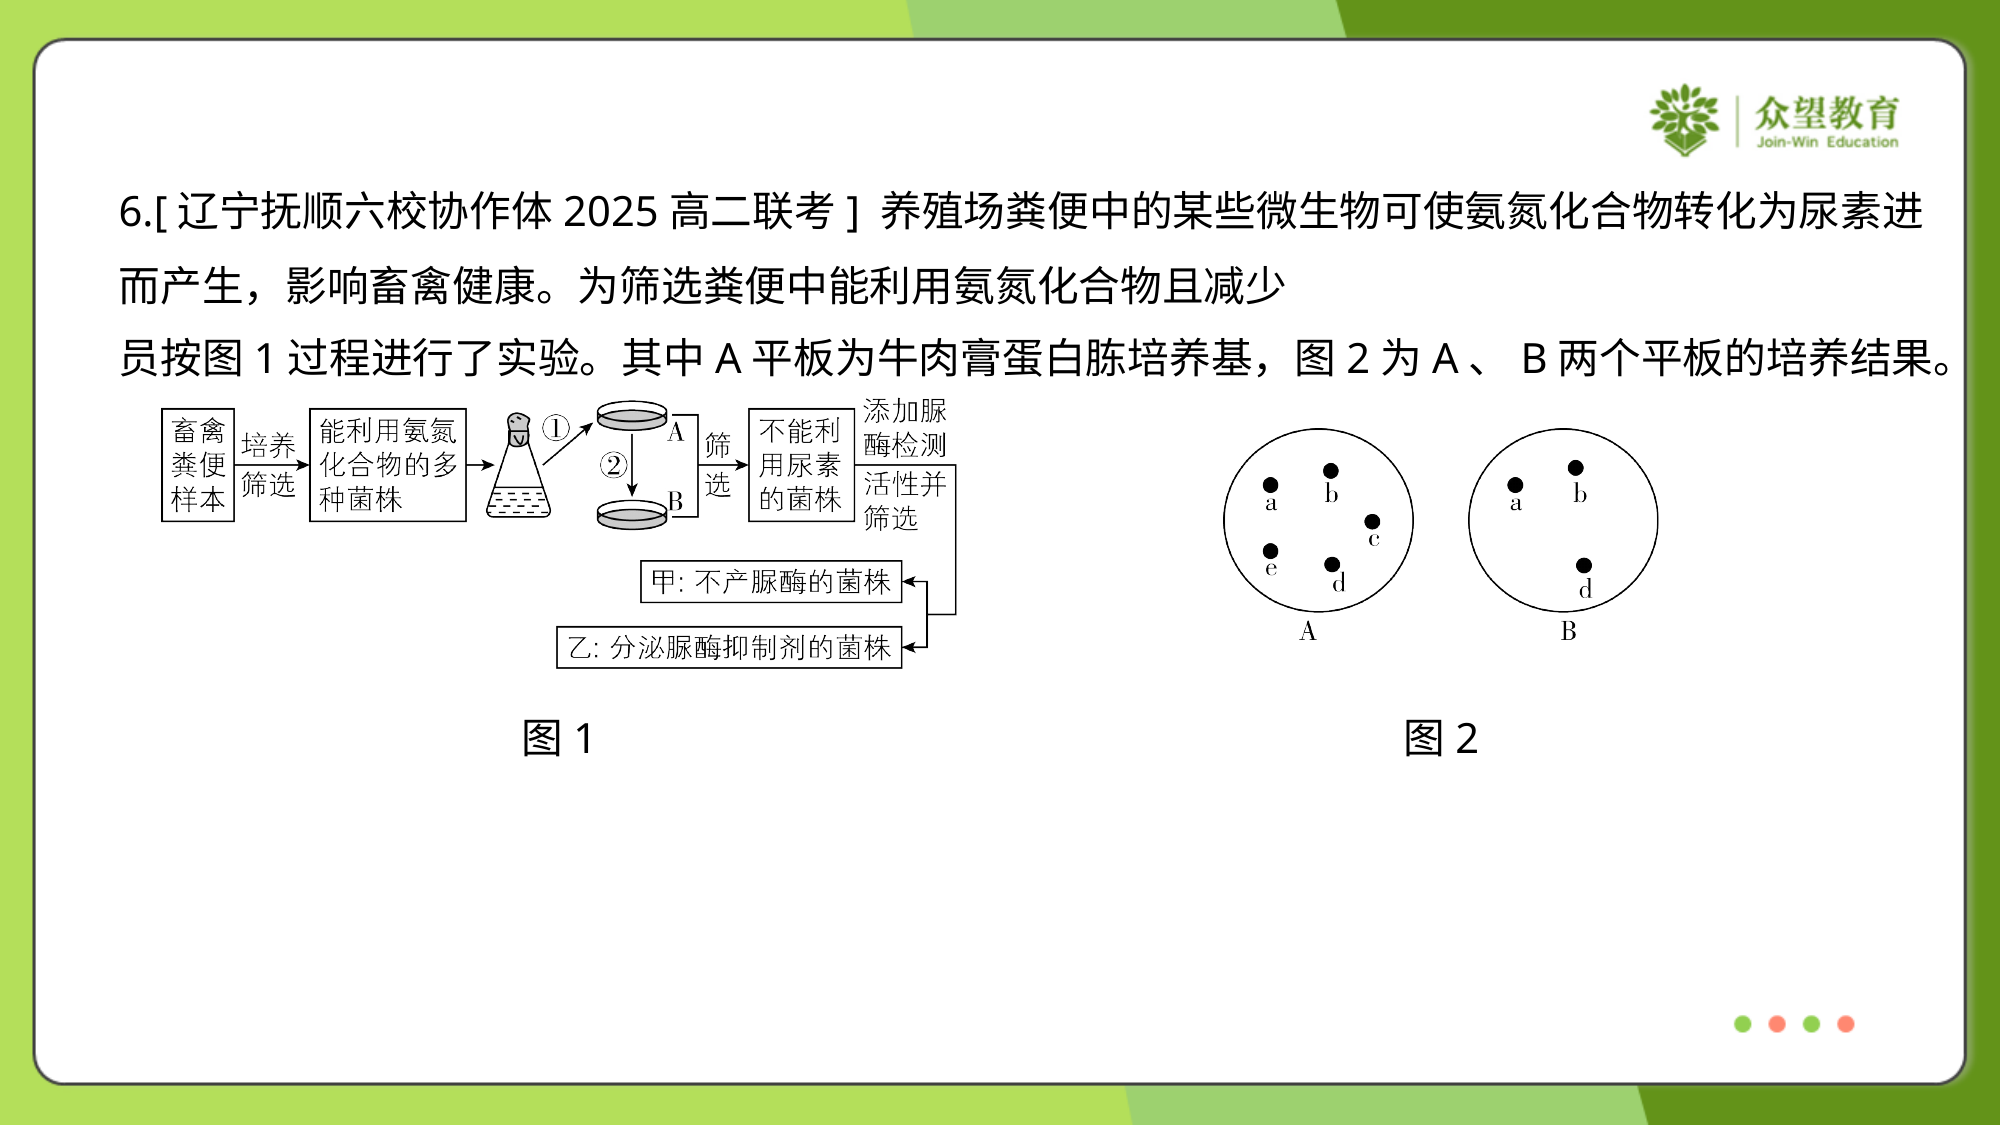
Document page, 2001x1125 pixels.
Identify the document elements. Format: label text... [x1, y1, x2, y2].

text_box 图1 [521, 688, 598, 823]
picture [0, 0, 2000, 1125]
text_box 图2 [1403, 688, 1480, 823]
